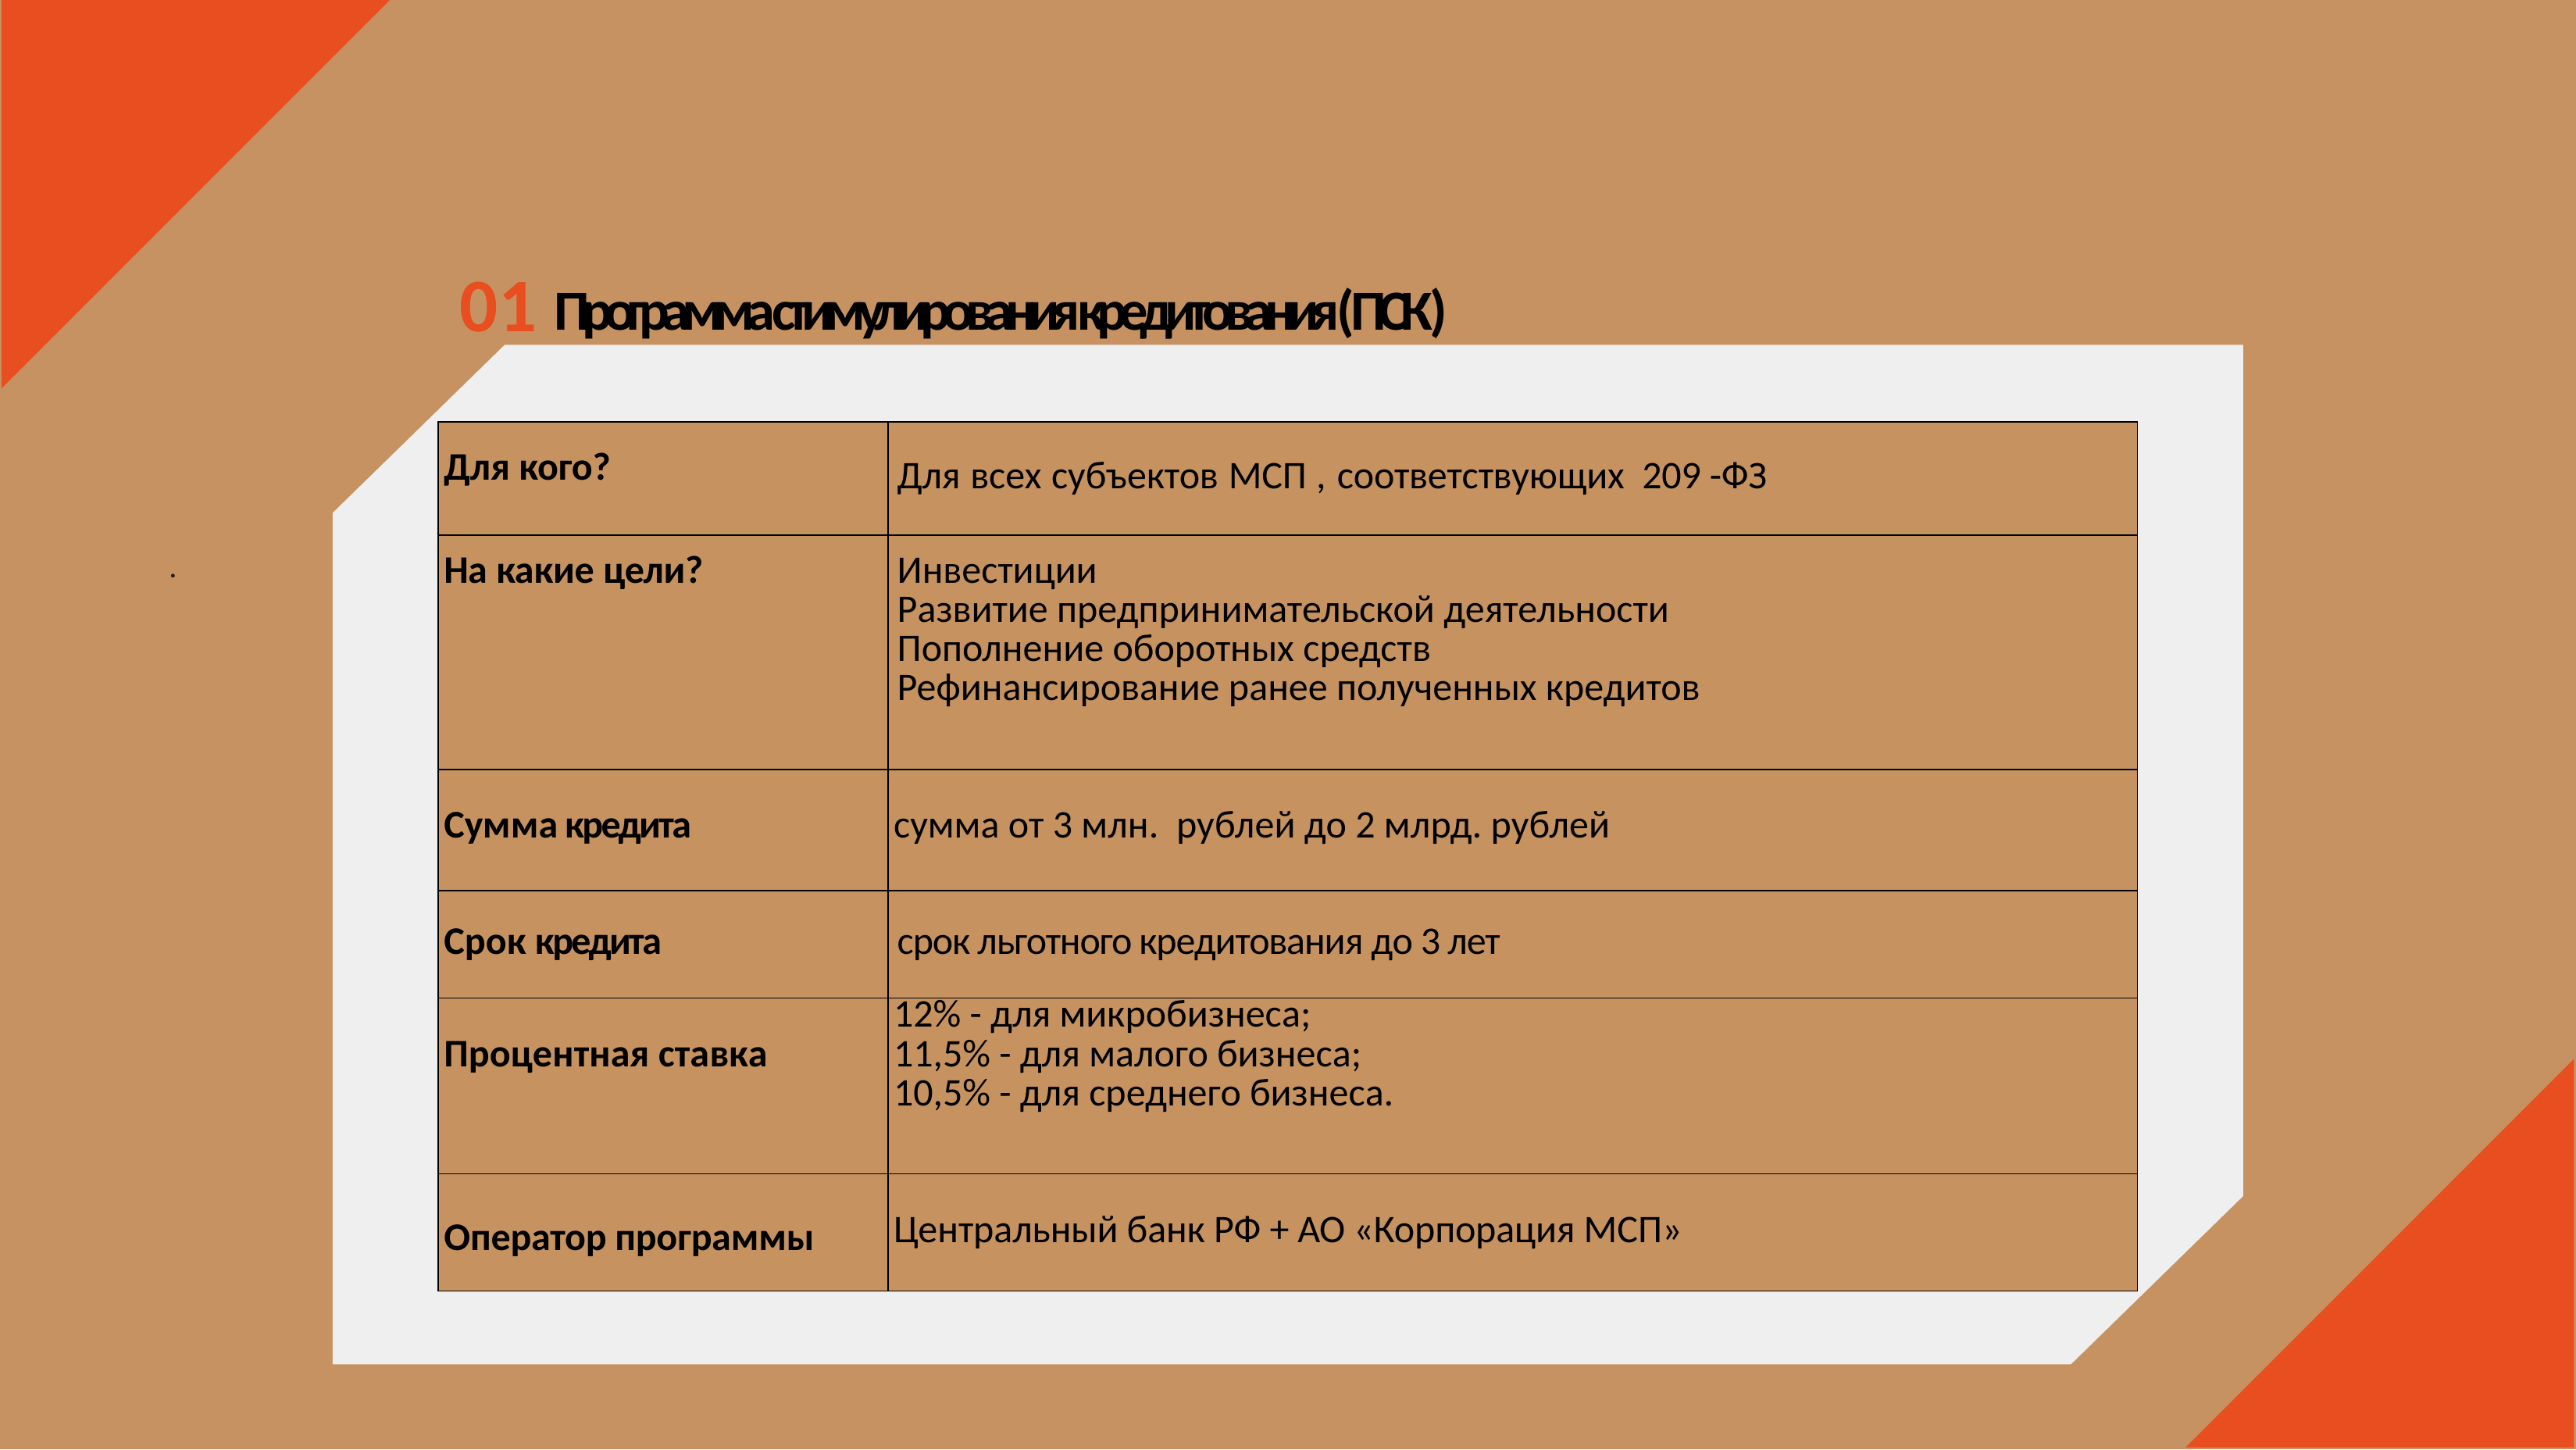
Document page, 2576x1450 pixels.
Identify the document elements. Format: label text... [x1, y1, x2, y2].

text_box [1, 0, 391, 389]
table_header Для кого? [439, 423, 887, 534]
table_cell 12% - для микробизнеса; 11,5% - для малого бизнеса; 10,5% - для среднего бизнеса. [889, 998, 2137, 1173]
table_cell Сумма кредита [439, 770, 887, 890]
table_cell Срок кредита [439, 891, 887, 998]
table_cell Центральный банк РФ + АО «Корпорация МСП» [889, 1174, 2137, 1291]
text_box [2185, 1059, 2574, 1448]
table_cell срок льготного кредитования до 3 лет [889, 891, 2137, 998]
table_cell Оператор программы [439, 1174, 887, 1291]
text_box . [167, 545, 179, 584]
text_box 01 Программа стимулирования кредитования ( ПСК ) [458, 194, 2421, 353]
text_box [332, 353, 2243, 1365]
table_cell Процентная ставка [439, 998, 887, 1173]
table_cell Инвестиции Развитие предпринимательской деятельности Пополнение оборотных средств Рефинансирование ранее полученных кредитов [889, 536, 2137, 769]
table_cell сумма от 3 млн. рублей до 2 млрд. рублей [889, 770, 2137, 890]
table_header Для всех субъектов МСП , соответствующих 209 -ФЗ [889, 423, 2137, 534]
table_cell На какие цели? [439, 536, 887, 769]
